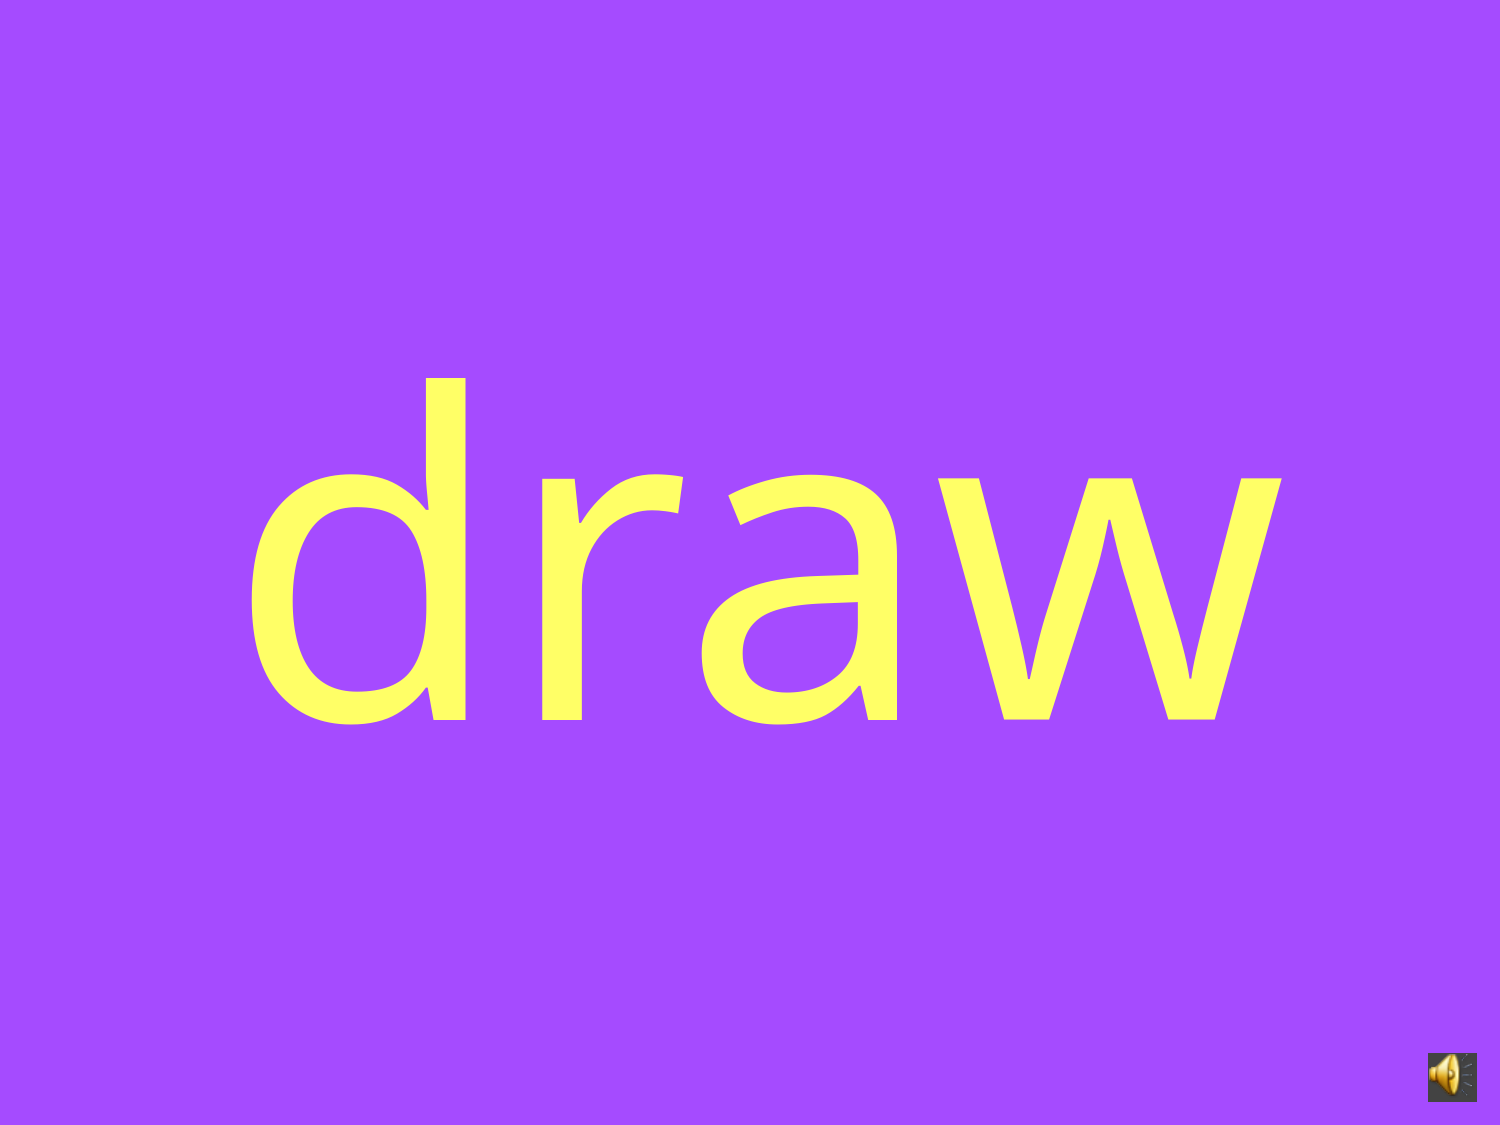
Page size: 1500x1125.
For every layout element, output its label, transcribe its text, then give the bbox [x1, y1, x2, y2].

picture [1427, 1052, 1478, 1103]
subtitle draw [212, 262, 1450, 763]
